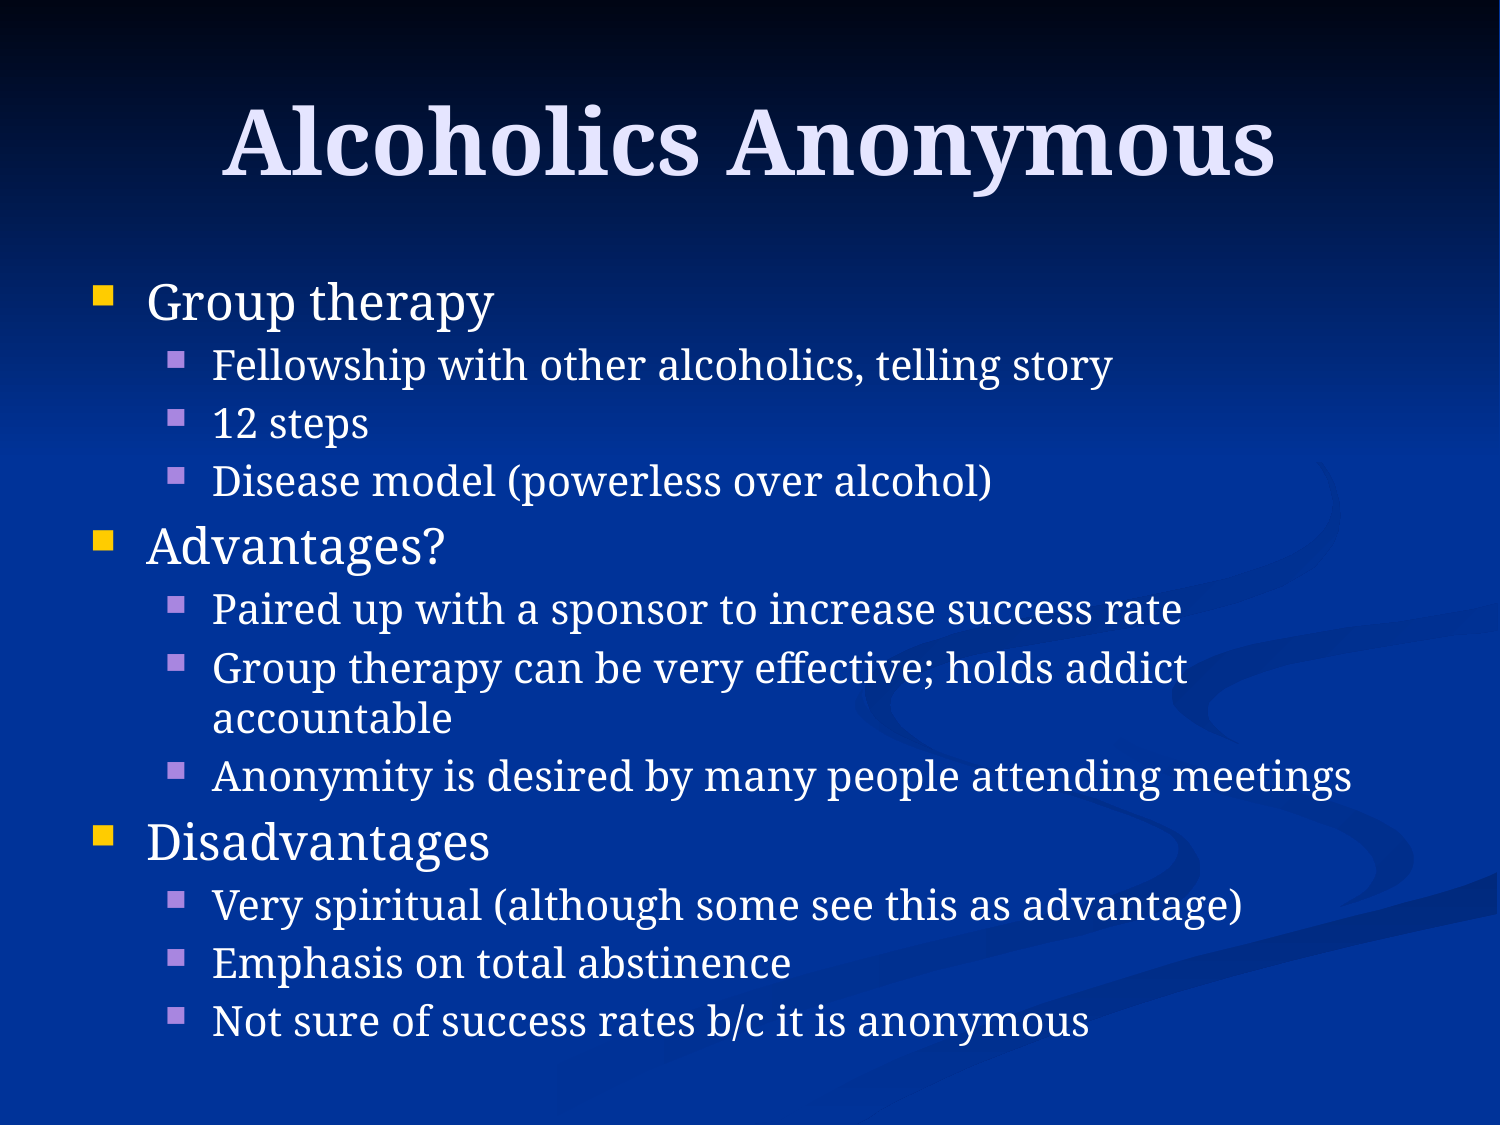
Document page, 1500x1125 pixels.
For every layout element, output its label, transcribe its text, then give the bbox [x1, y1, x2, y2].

title Alcoholics Anonymous [74, 44, 1426, 233]
list Group therapy Fellowship with other alcoholics, telling story 12 steps Disease model (powerless over alcohol) Advantages? Paired up with a sponsor to increase success rate Group therapy can be very effective; holds addict accountable Anonymity is desired by many people attending meetings Disadvantages Very spiritual (although some see this as advantage) Emphasis on total abstinence Not sure of success rates b/c it is anonymous [74, 262, 1426, 1006]
